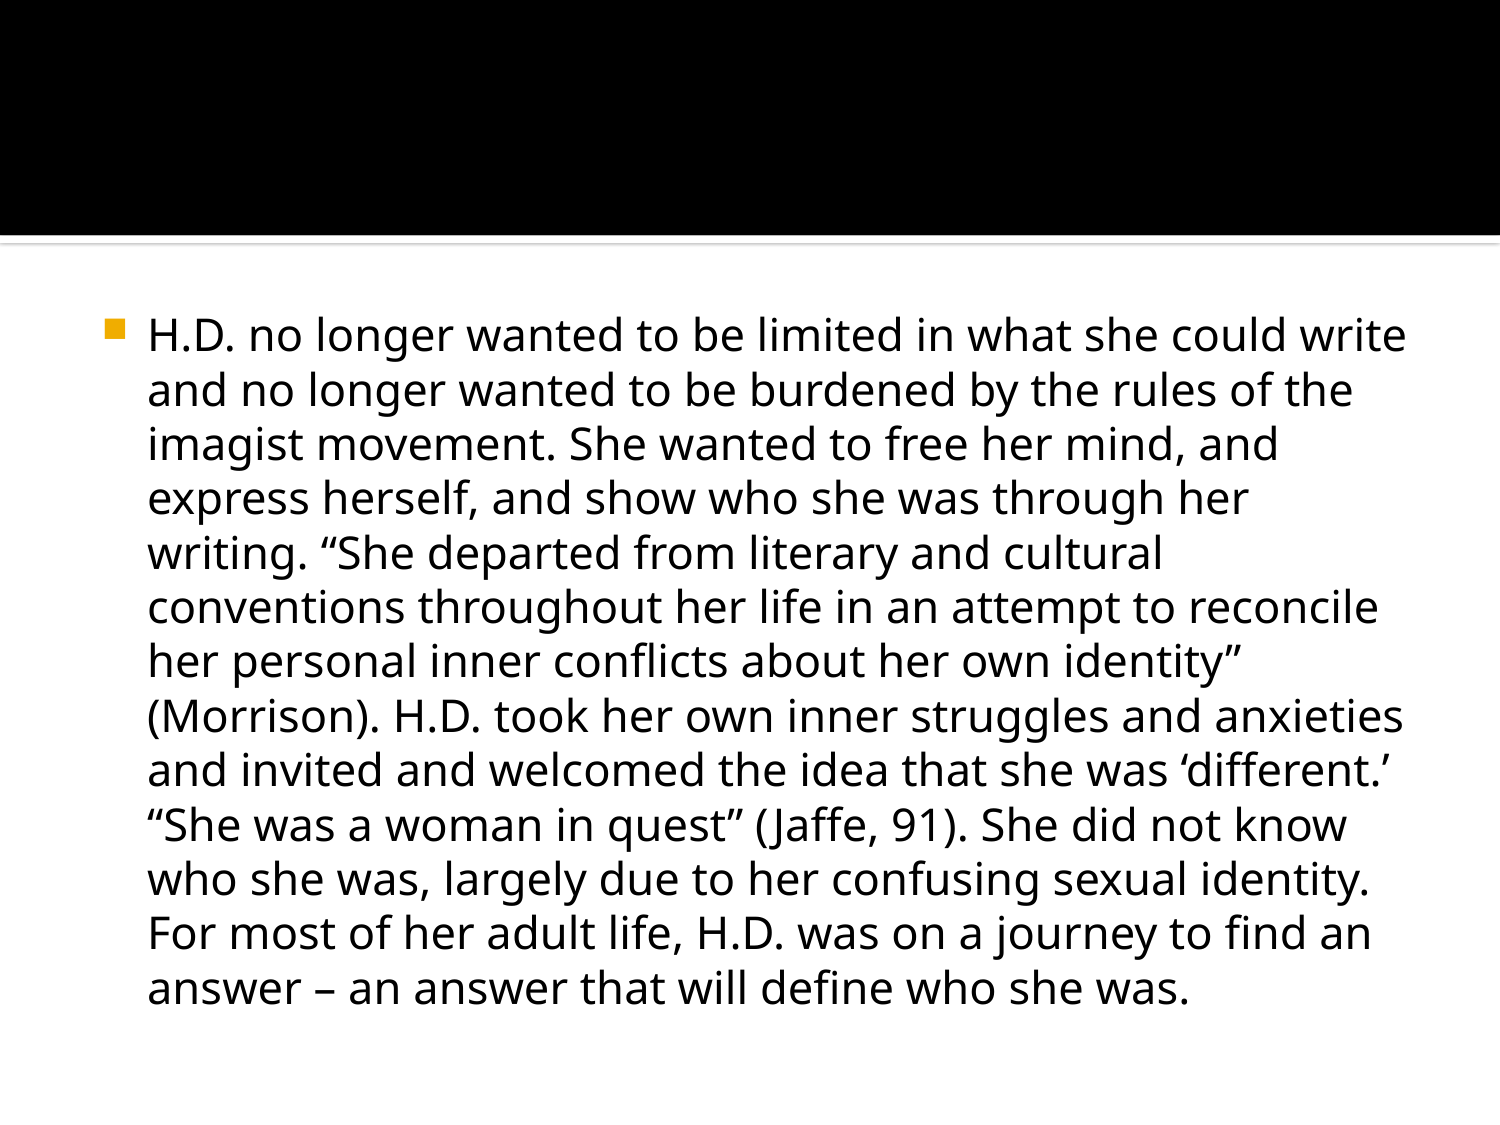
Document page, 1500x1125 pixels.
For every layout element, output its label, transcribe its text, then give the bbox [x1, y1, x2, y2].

list H.D. no longer wanted to be limited in what she could write and no longer wanted to be burdened by the rules of the imagist movement. She wanted to free her mind, and express herself, and show who she was through her writing. “She departed from literary and cultural conventions throughout her life in an attempt to reconcile her personal inner conflicts about her own identity” (Morrison). H.D. took her own inner struggles and anxieties and invited and welcomed the idea that she was ‘different.’ “She was a woman in quest” (Jaffe, 91). She did not know who she was, largely due to her confusing sexual identity. For most of her adult life, H.D. was on a journey to find an answer – an answer that will define who she was. [75, 291, 1425, 1050]
